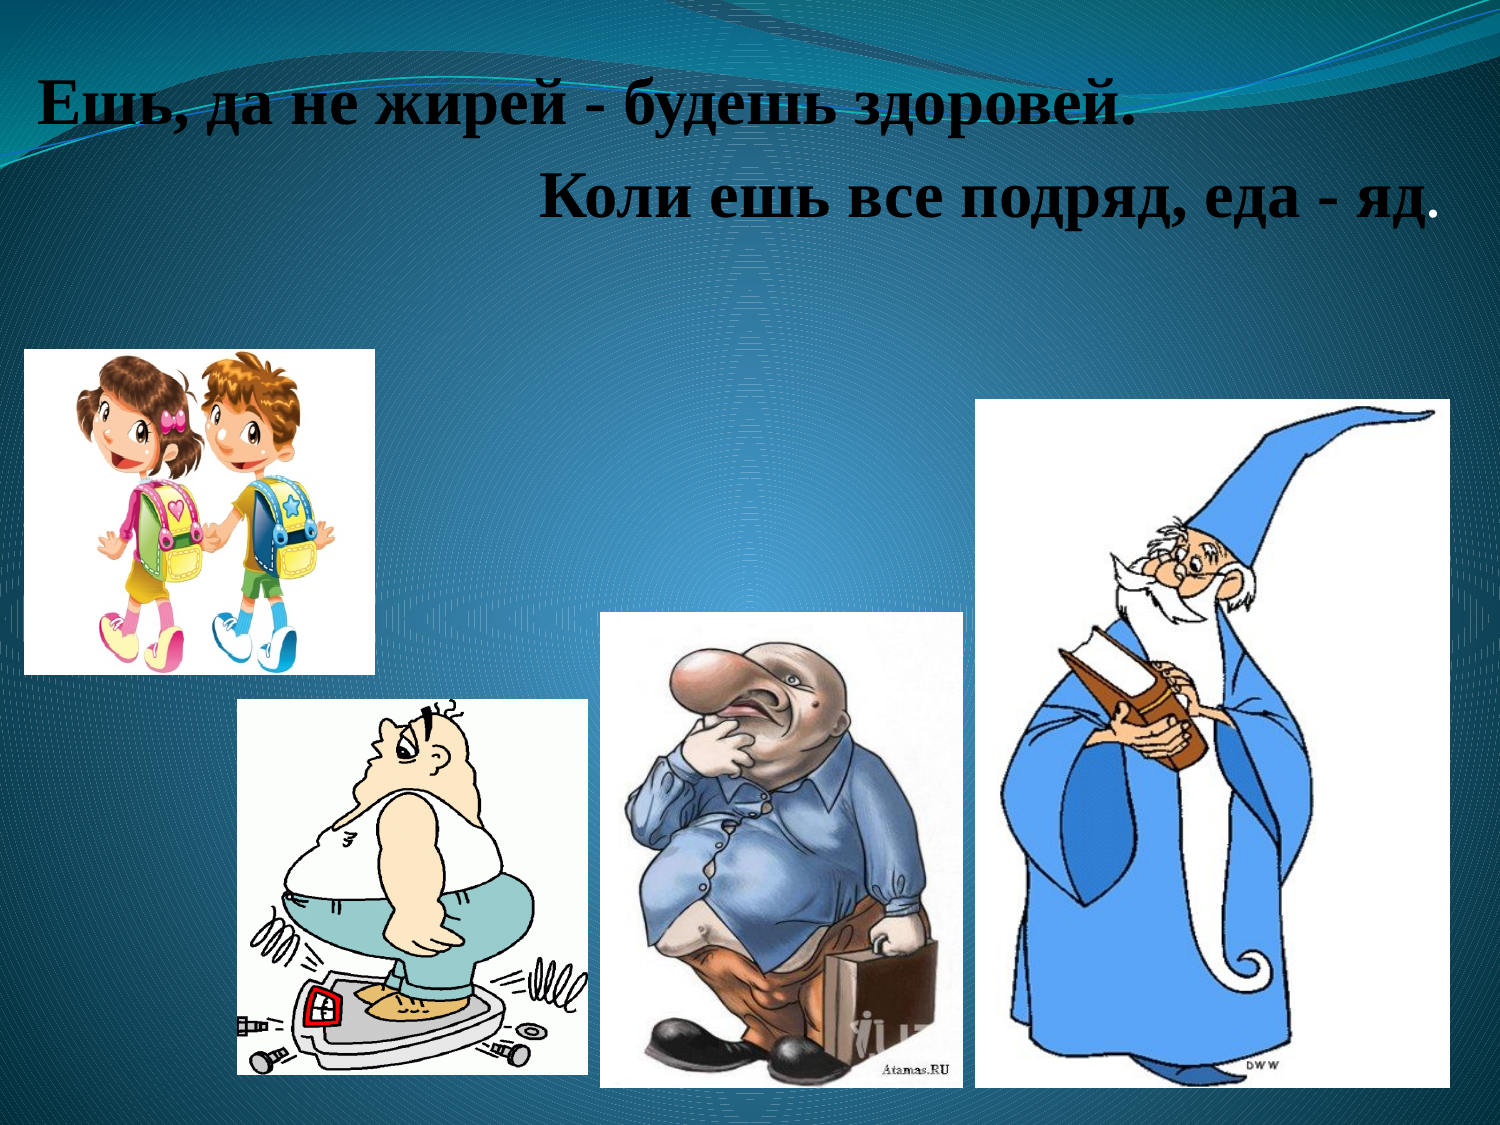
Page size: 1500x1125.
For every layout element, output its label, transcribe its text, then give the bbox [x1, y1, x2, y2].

subtitle Ешь, да не жирей - будешь здоровей. Коли ешь все подряд, еда - яд. [37, 50, 1450, 600]
picture [237, 699, 588, 1076]
picture [24, 349, 376, 676]
picture [599, 612, 963, 1088]
picture [974, 399, 1451, 1088]
